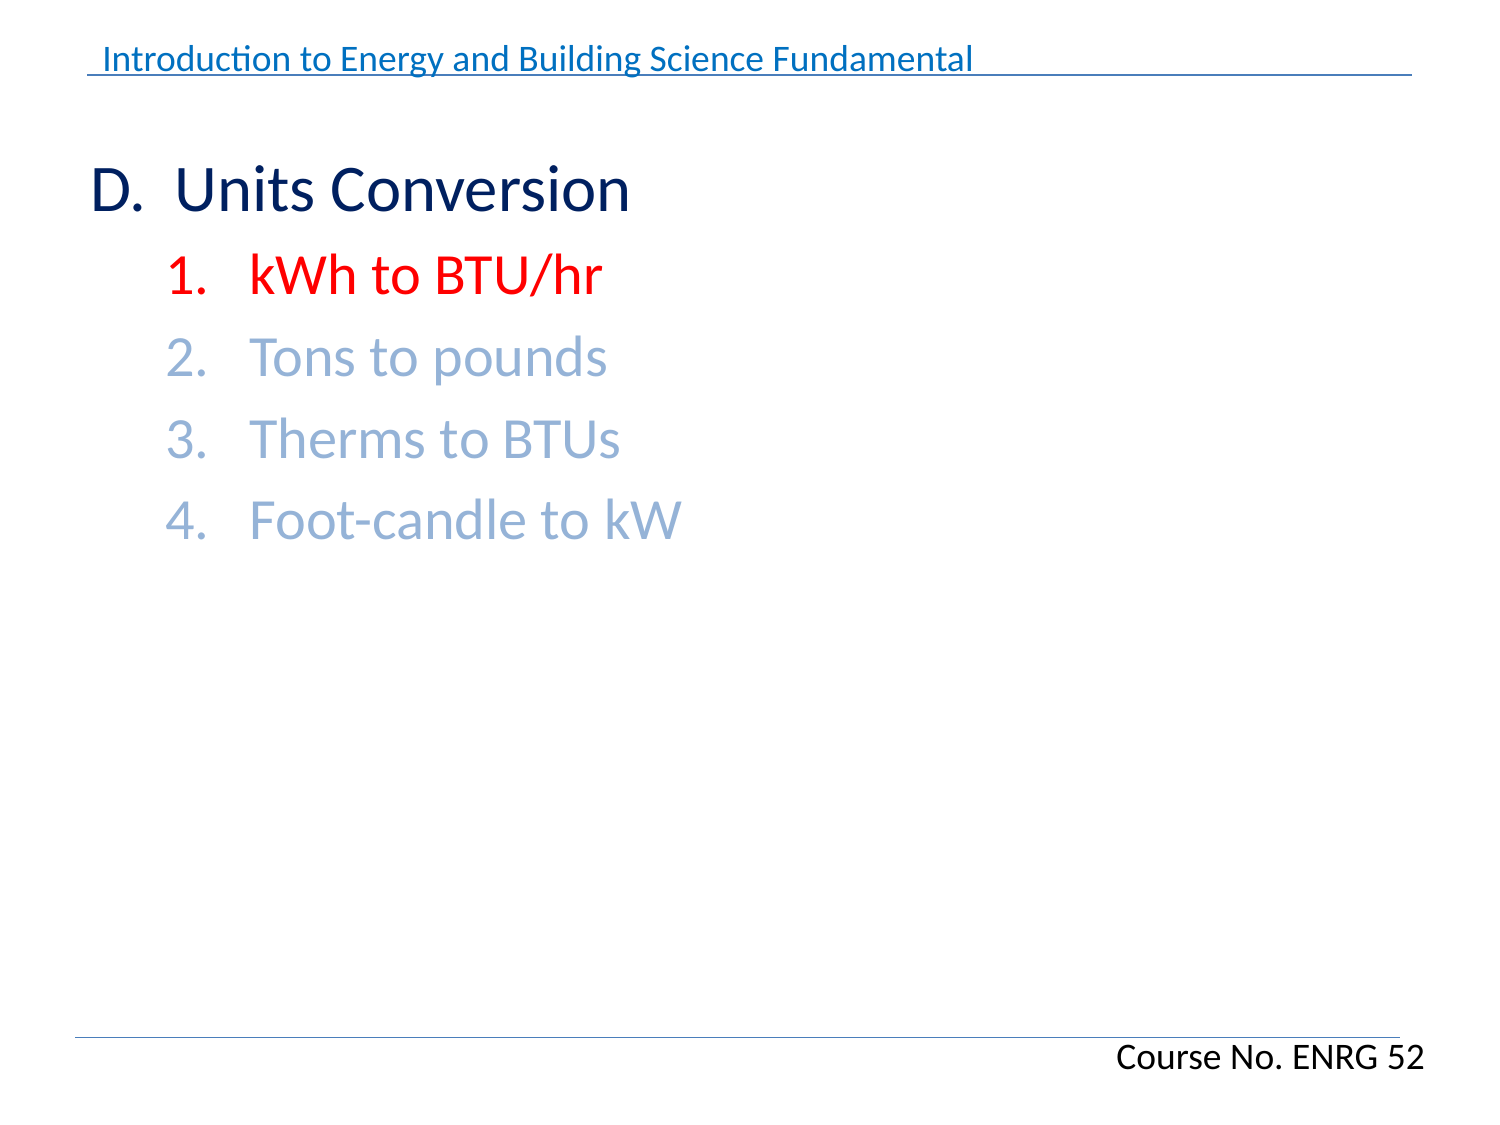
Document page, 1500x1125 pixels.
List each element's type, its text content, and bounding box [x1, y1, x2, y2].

list Units Conversion kWh to BTU/hr Tons to pounds Therms to BTUs Foot-candle to kW [75, 137, 1425, 1005]
